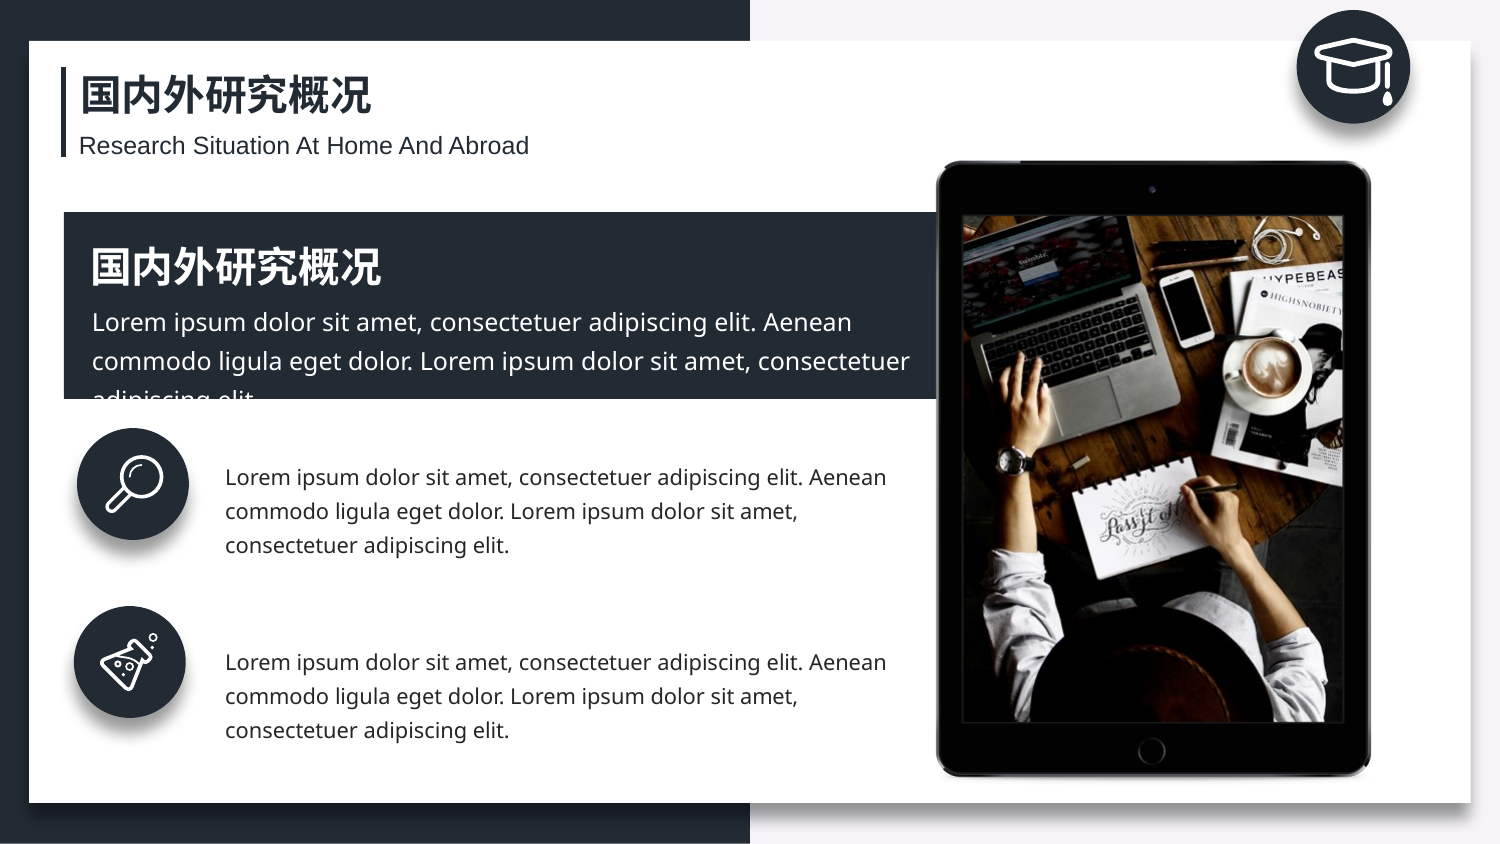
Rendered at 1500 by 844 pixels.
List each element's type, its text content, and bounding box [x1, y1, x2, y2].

text_box [75, 427, 190, 541]
text_box Lorem ipsum dolor sit amet, consectetuer adipiscing elit. Aenean commodo ligula eget dolor. Lorem ipsum dolor sit amet, consectetuer adipiscing elit. [210, 447, 913, 565]
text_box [99, 632, 158, 692]
text_box [63, 211, 924, 400]
text_box Lorem ipsum dolor sit amet, consectetuer adipiscing elit. Aenean commodo ligula eget dolor. Lorem ipsum dolor sit amet, consectetuer adipiscing elit. [77, 290, 924, 423]
text_box Research Situation At Home And Abroad [64, 121, 546, 167]
text_box [72, 605, 187, 719]
text_box 国内外研究概况 [75, 233, 398, 299]
text_box 国内外研究概况 [65, 61, 388, 121]
picture [924, 147, 1382, 791]
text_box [105, 455, 164, 514]
text_box Lorem ipsum dolor sit amet, consectetuer adipiscing elit. Aenean commodo ligula eget dolor. Lorem ipsum dolor sit amet, consectetuer adipiscing elit. [210, 633, 913, 751]
